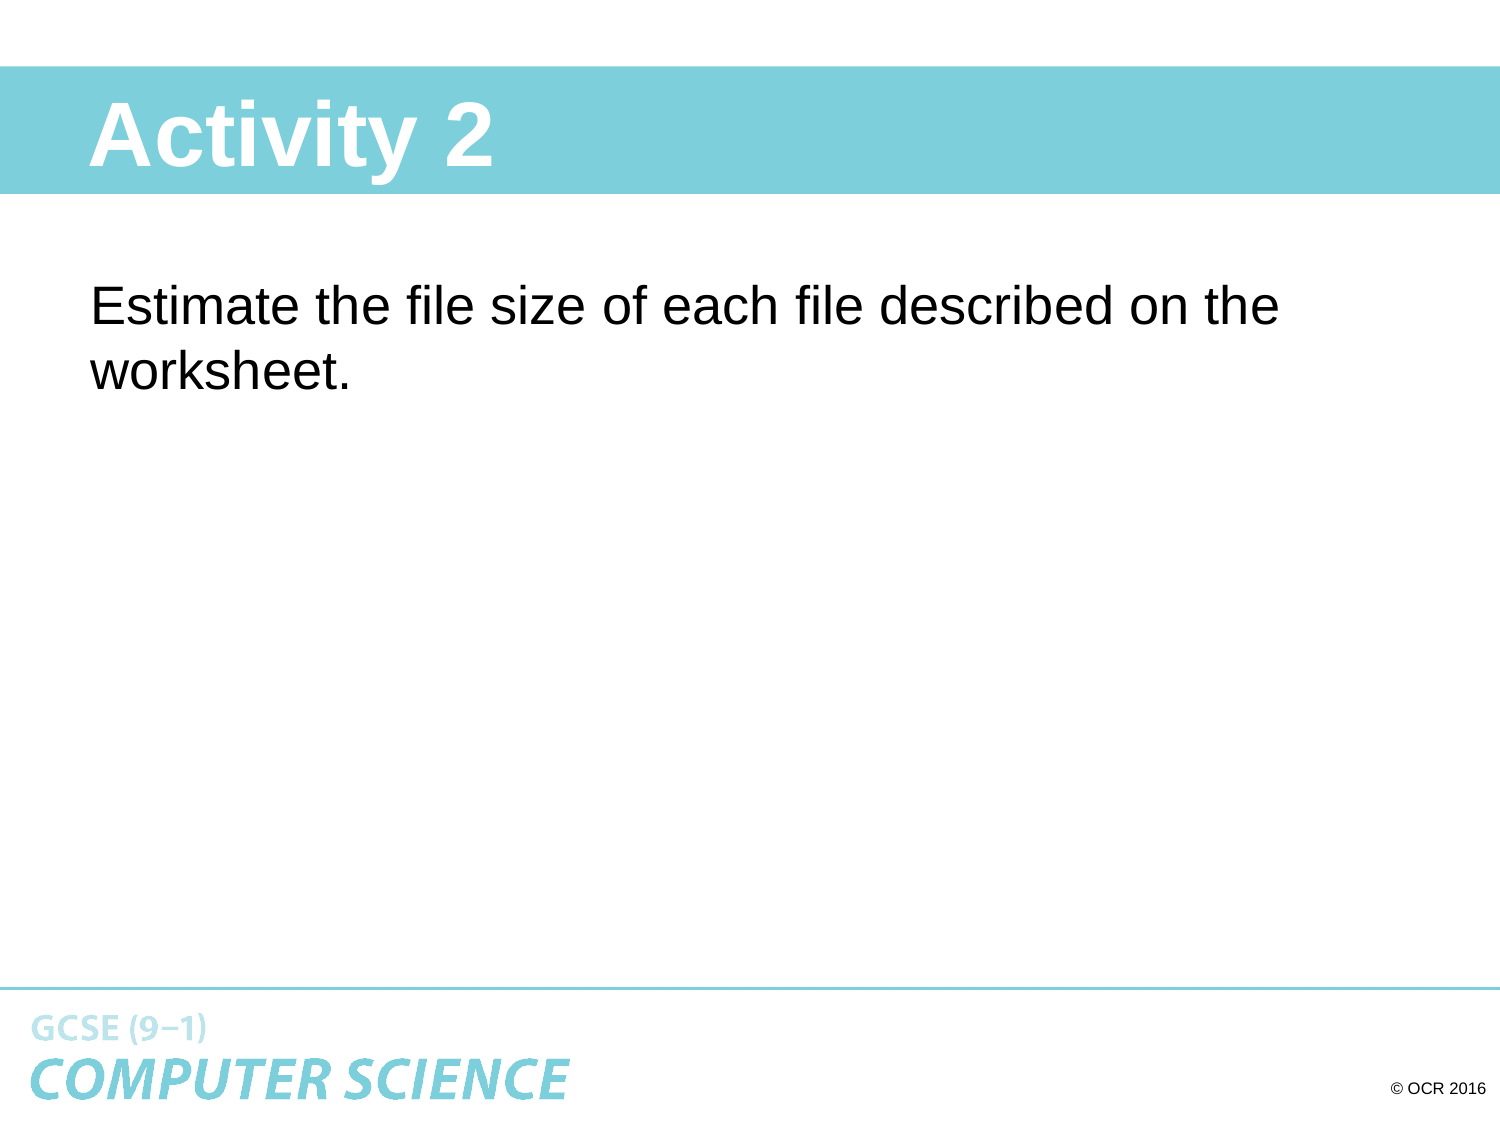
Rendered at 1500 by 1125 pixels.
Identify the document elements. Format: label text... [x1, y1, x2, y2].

picture [0, 987, 1500, 1124]
title Activity 2 [0, 66, 1500, 194]
list Estimate the file size of each file described on the worksheet. [75, 262, 1425, 965]
